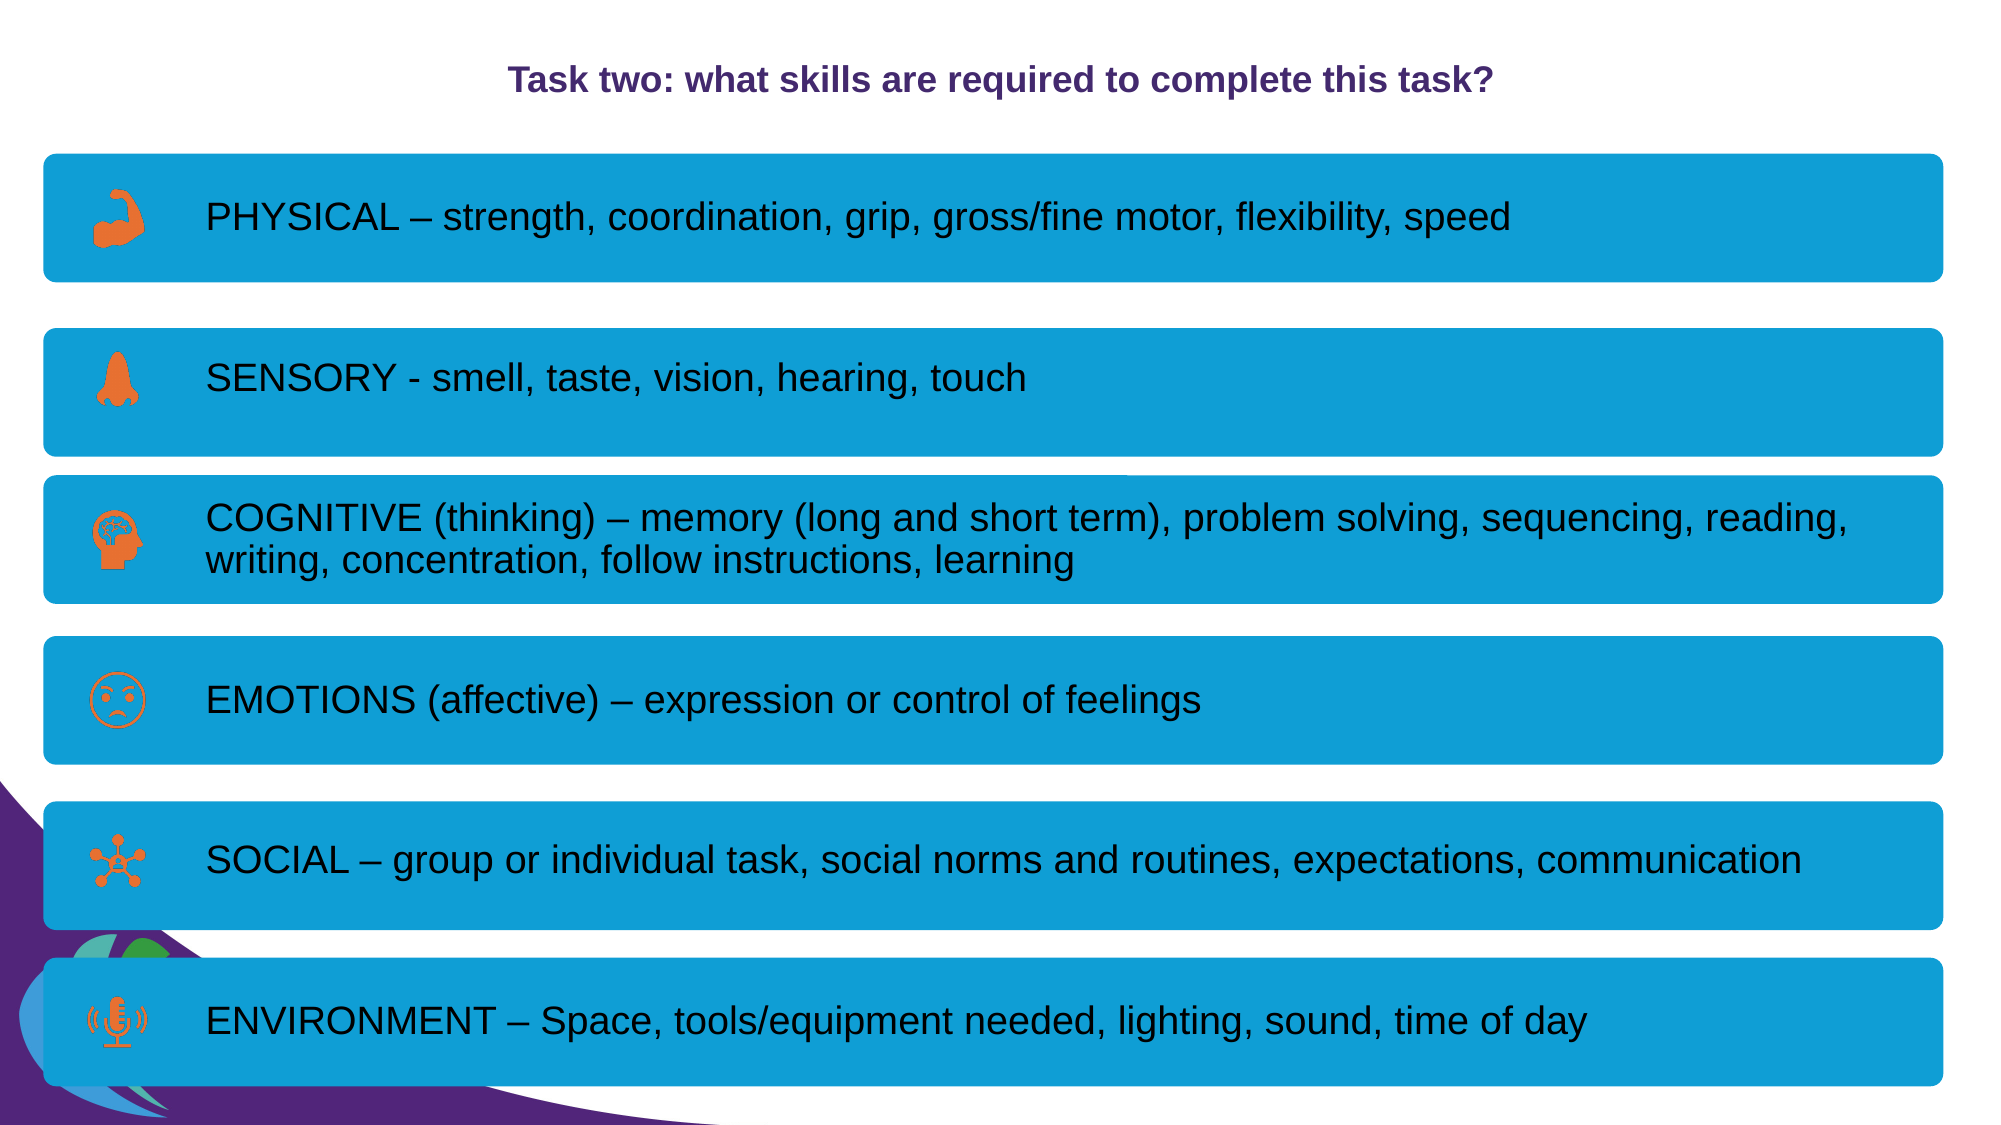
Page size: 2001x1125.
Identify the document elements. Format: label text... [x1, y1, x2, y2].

picture [0, 1, 2000, 1125]
title Task two: what skills are required to complete this task? [139, 12, 1863, 152]
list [42, 152, 1944, 1088]
